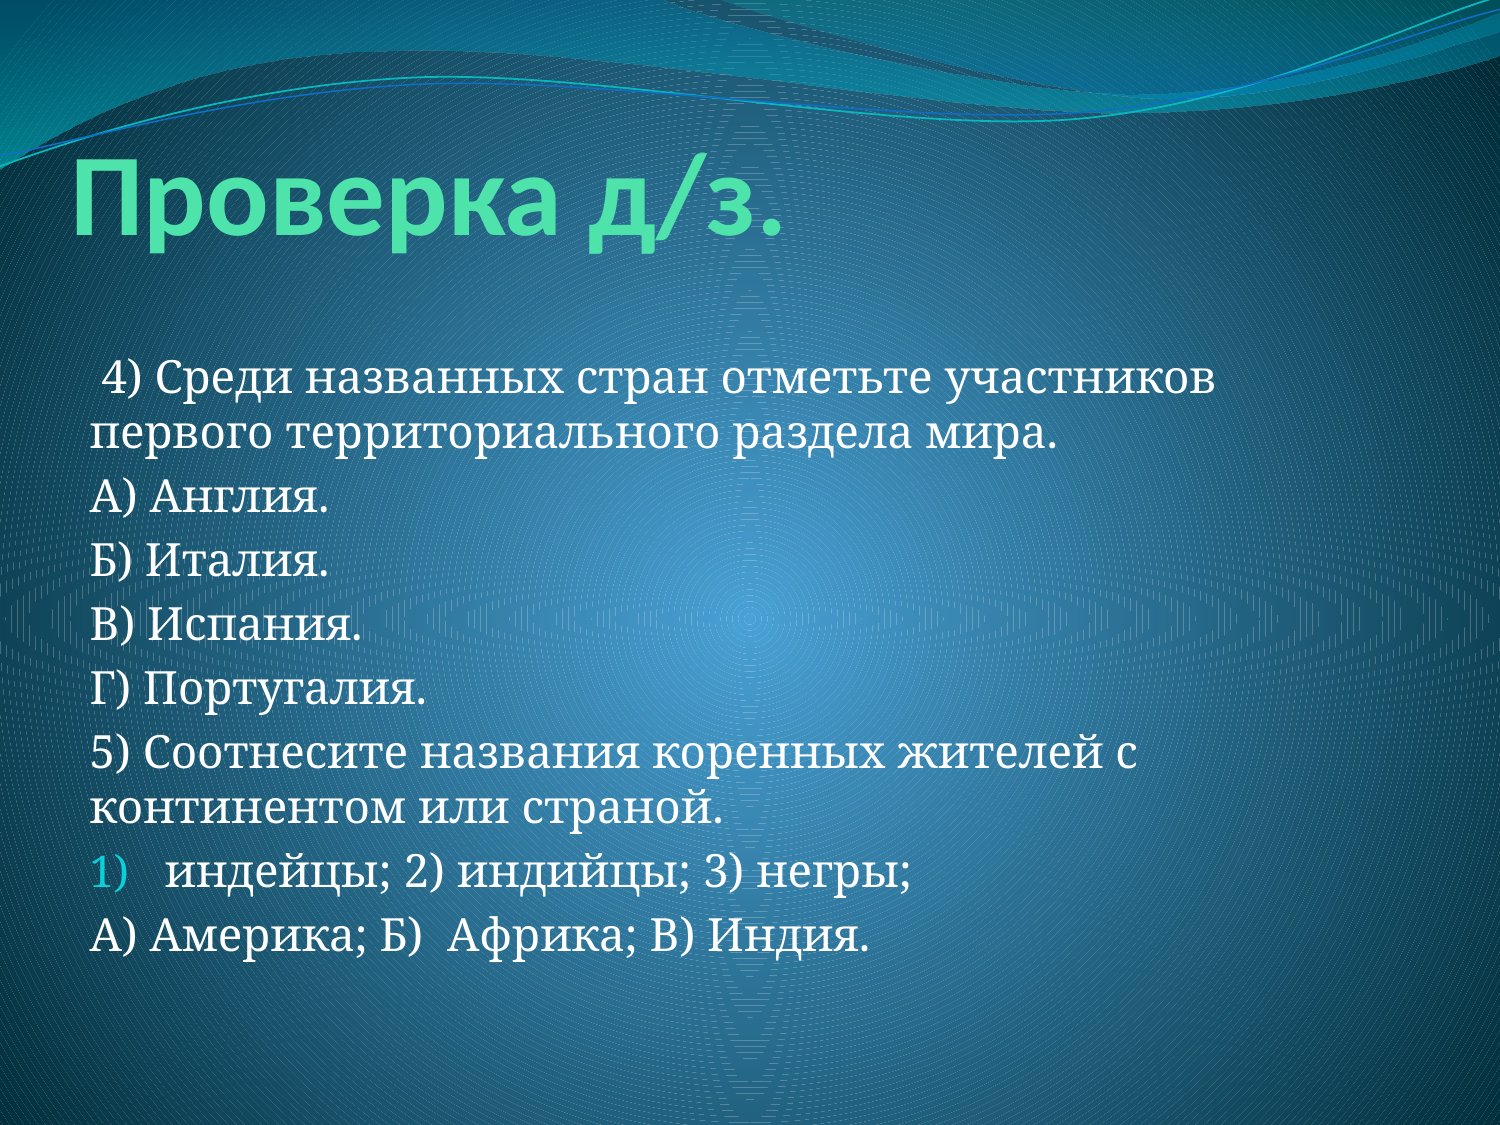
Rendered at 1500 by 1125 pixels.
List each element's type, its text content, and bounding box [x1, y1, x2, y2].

title Проверка д/з. [70, 35, 1346, 259]
list 4) Среди названных стран отметьте участников первого территориального раздела мира. А) Англия. Б) Италия. В) Испания. Г) Португалия. 5) Соотнесите названия коренных жителей с континентом или страной. индейцы; 2) индийцы; 3) негры; А) Америка; Б) Африка; В) Индия. [82, 339, 1357, 1090]
